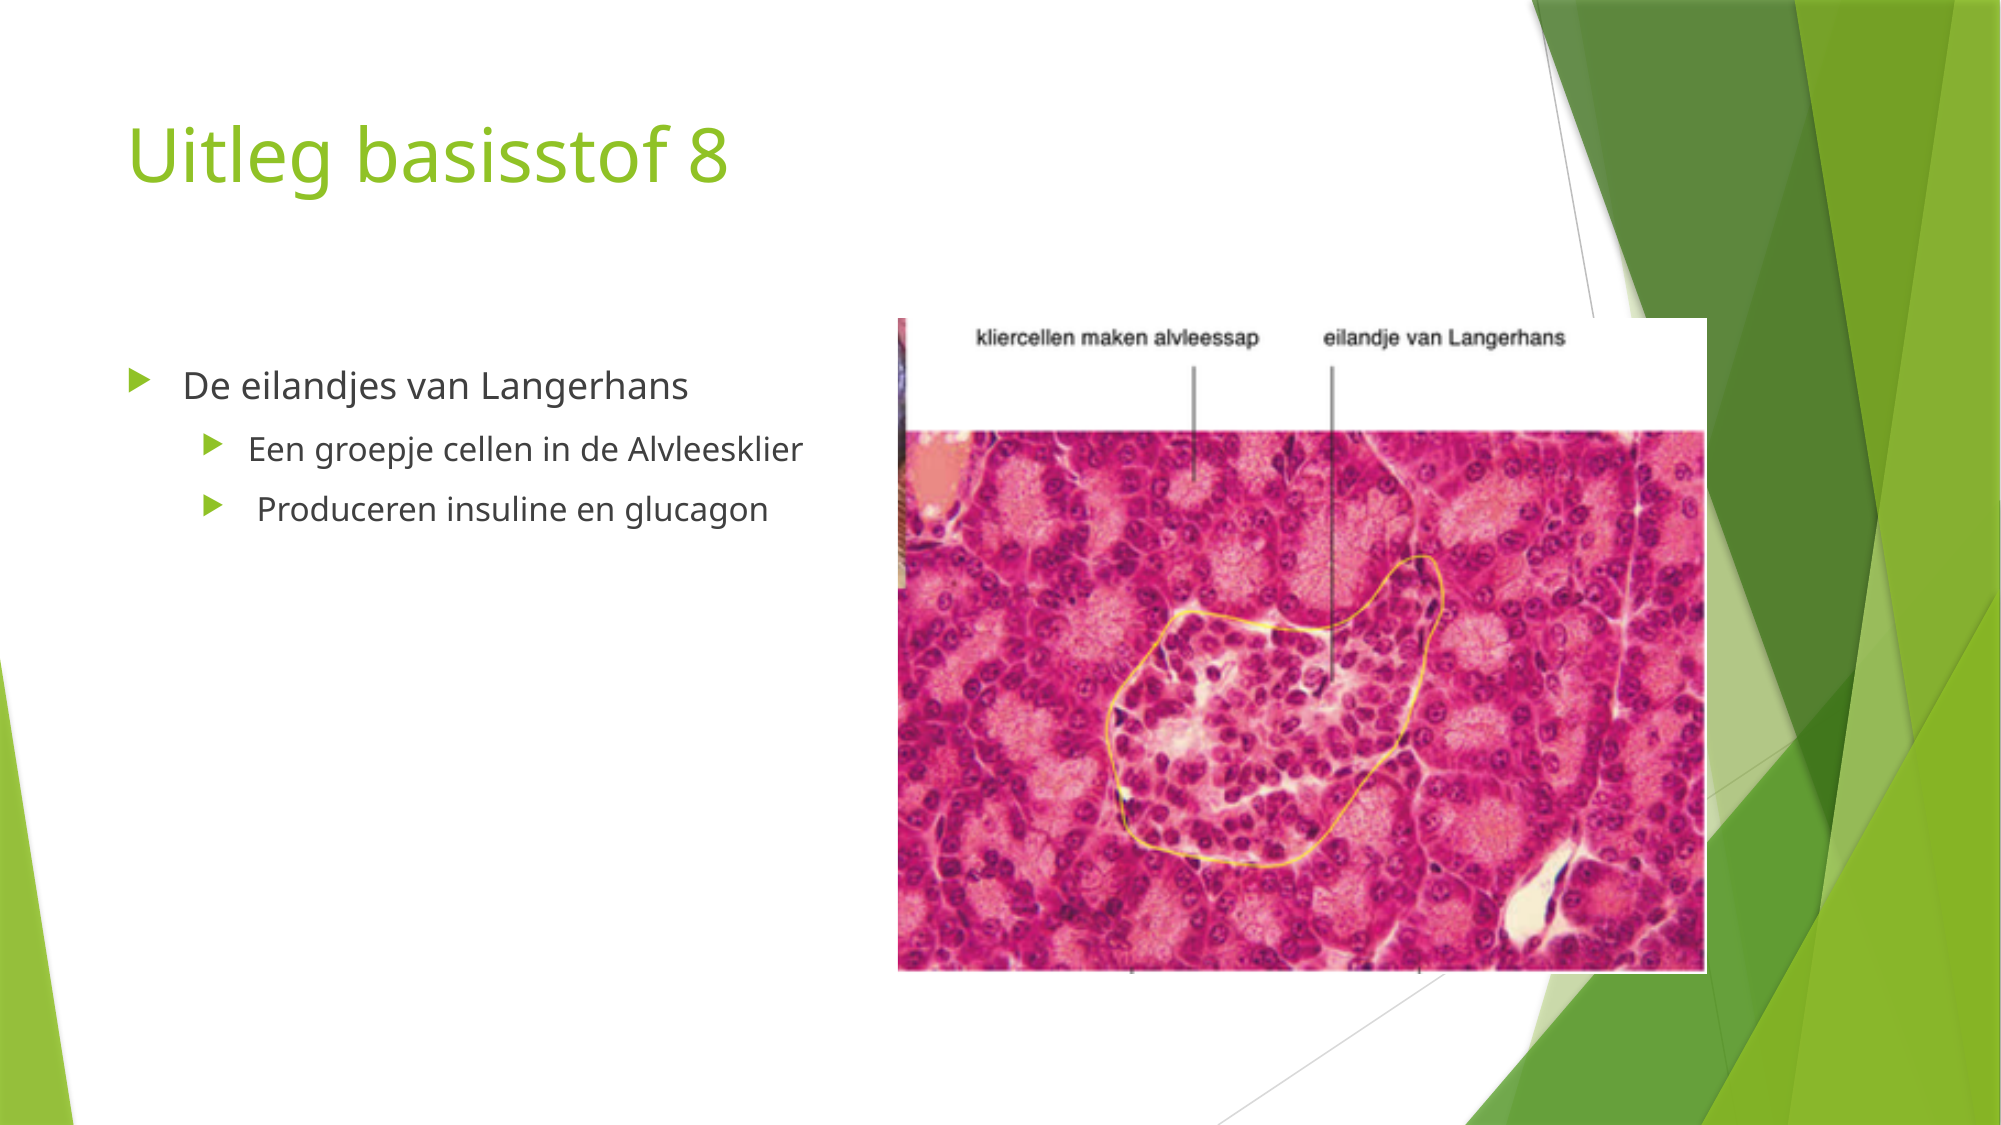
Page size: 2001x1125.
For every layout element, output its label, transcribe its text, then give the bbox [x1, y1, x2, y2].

picture [897, 318, 1708, 974]
title Uitleg basisstof 8 [111, 99, 1522, 317]
list De eilandjes van Langerhans Een groepje cellen in de Alvleesklier Produceren insuline en glucagon [111, 354, 1522, 992]
